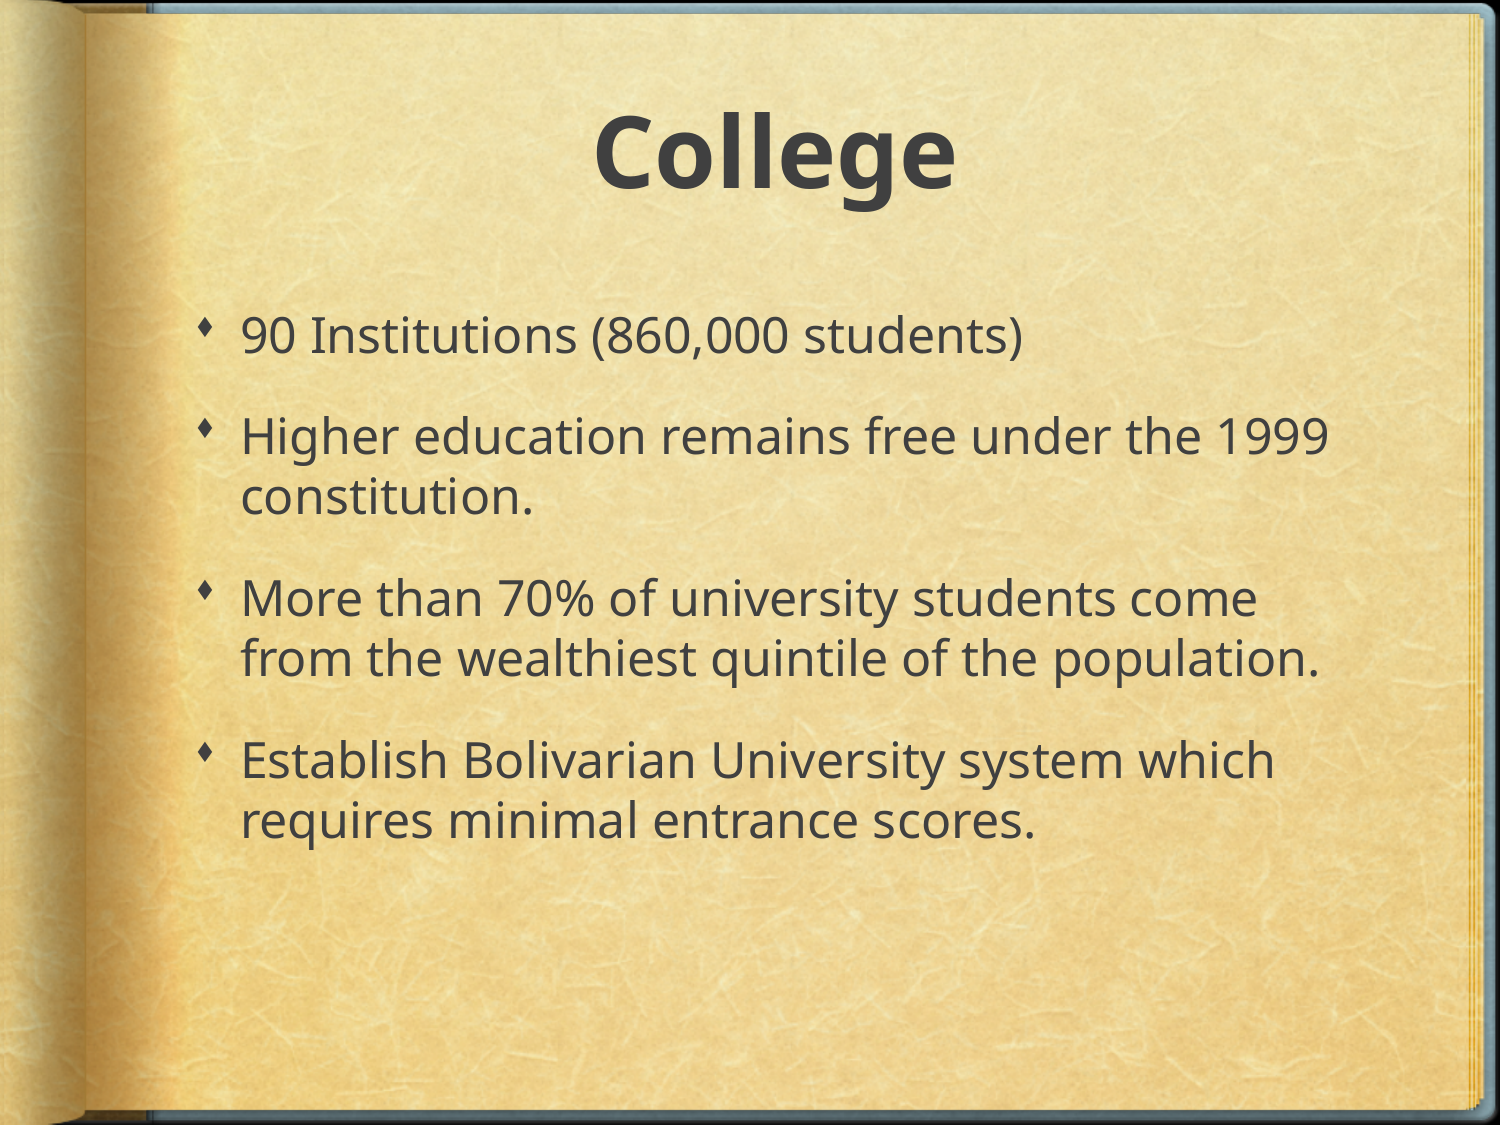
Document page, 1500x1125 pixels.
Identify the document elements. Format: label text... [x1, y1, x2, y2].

list 90 Institutions (860,000 students) Higher education remains free under the 1999 constitution. More than 70% of university students come from the wealthiest quintile of the population. Establish Bolivarian University system which requires minimal entrance scores. [178, 295, 1372, 1005]
title College [178, 45, 1372, 265]
picture [0, 0, 1500, 1125]
